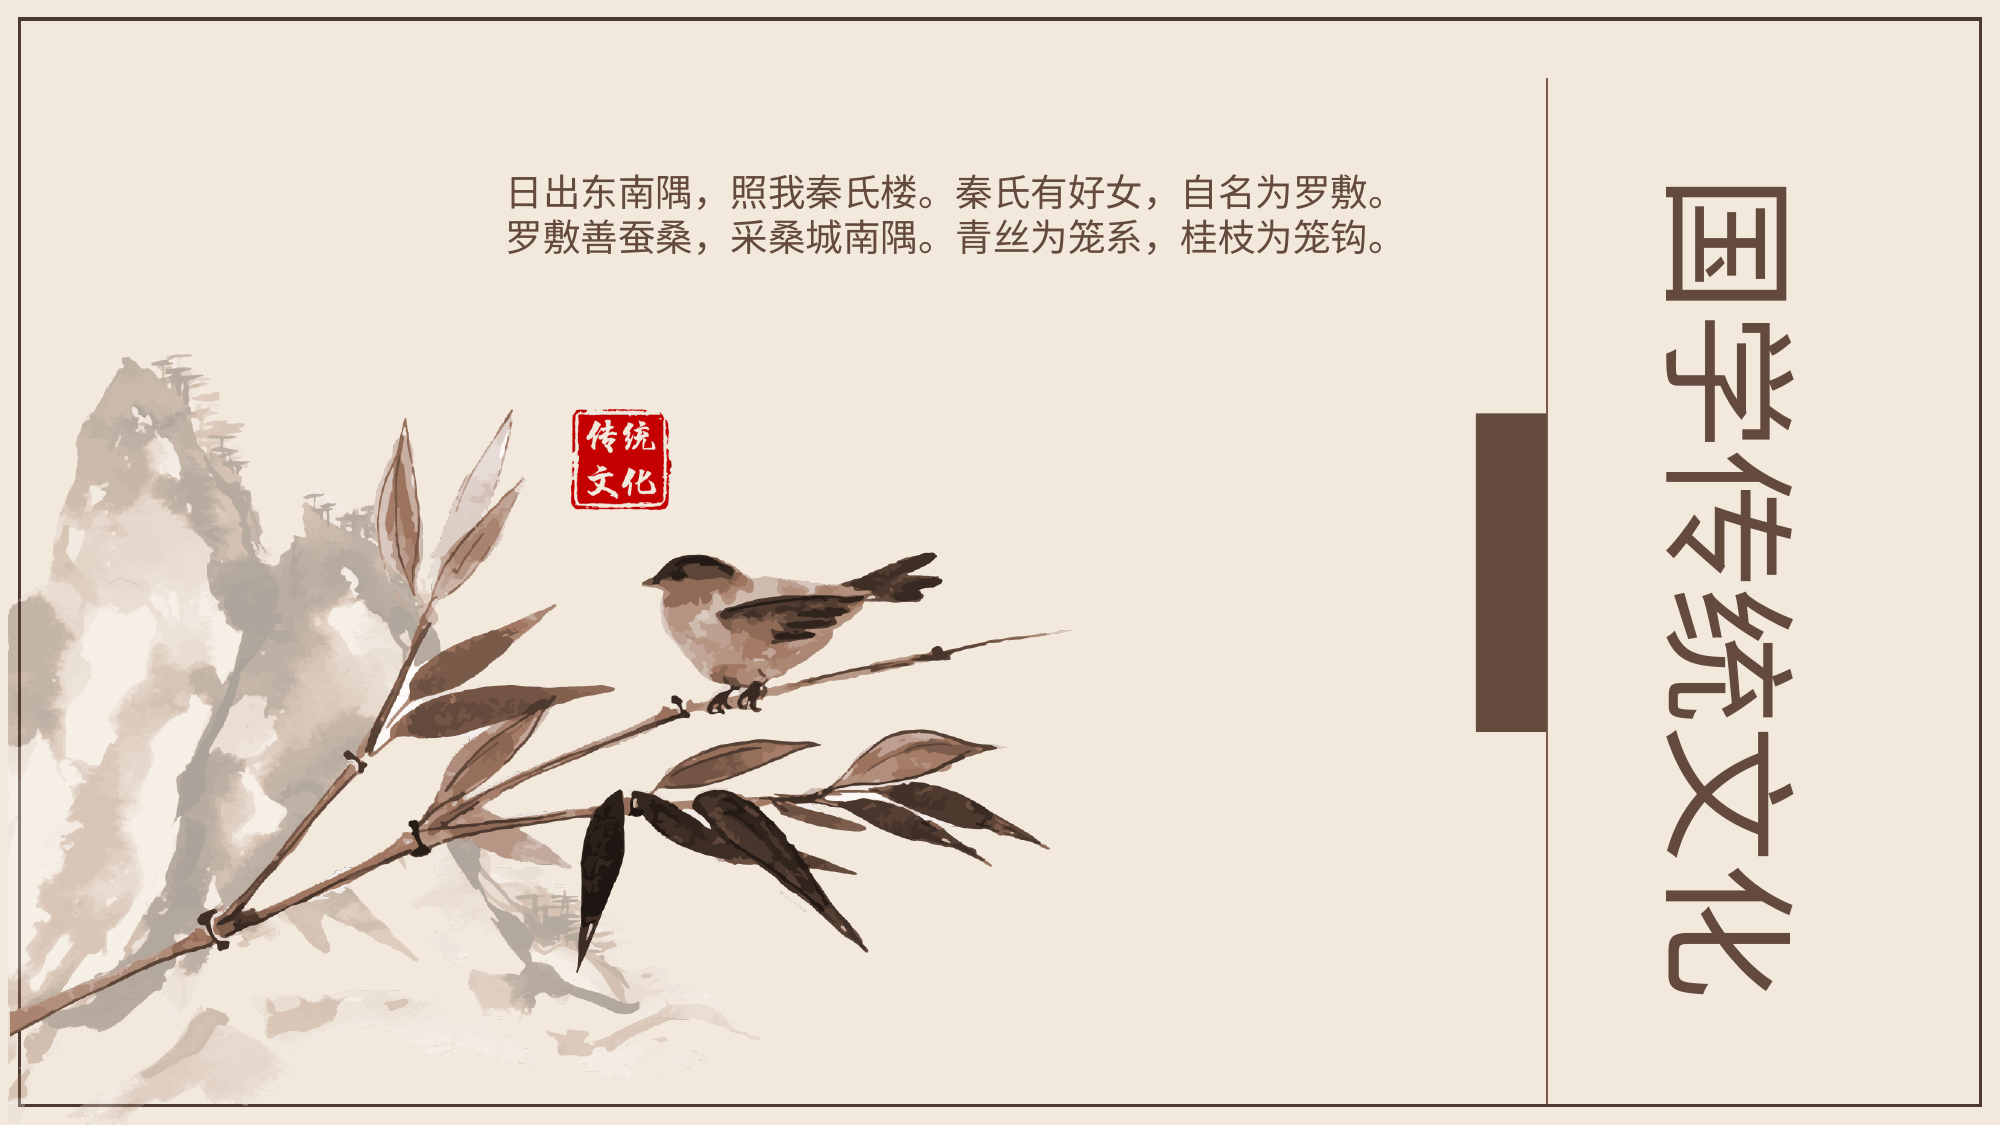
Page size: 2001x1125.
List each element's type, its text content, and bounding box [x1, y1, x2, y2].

text_box [19, 18, 1981, 1107]
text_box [1475, 78, 1547, 1106]
picture [0, 313, 1113, 1125]
text_box 日出东南隅，照我秦氏楼。秦氏有好女，自名为罗敷。 罗敷善蚕桑，采桑城南隅。青丝为笼系，桂枝为笼钩。 [490, 161, 1436, 312]
